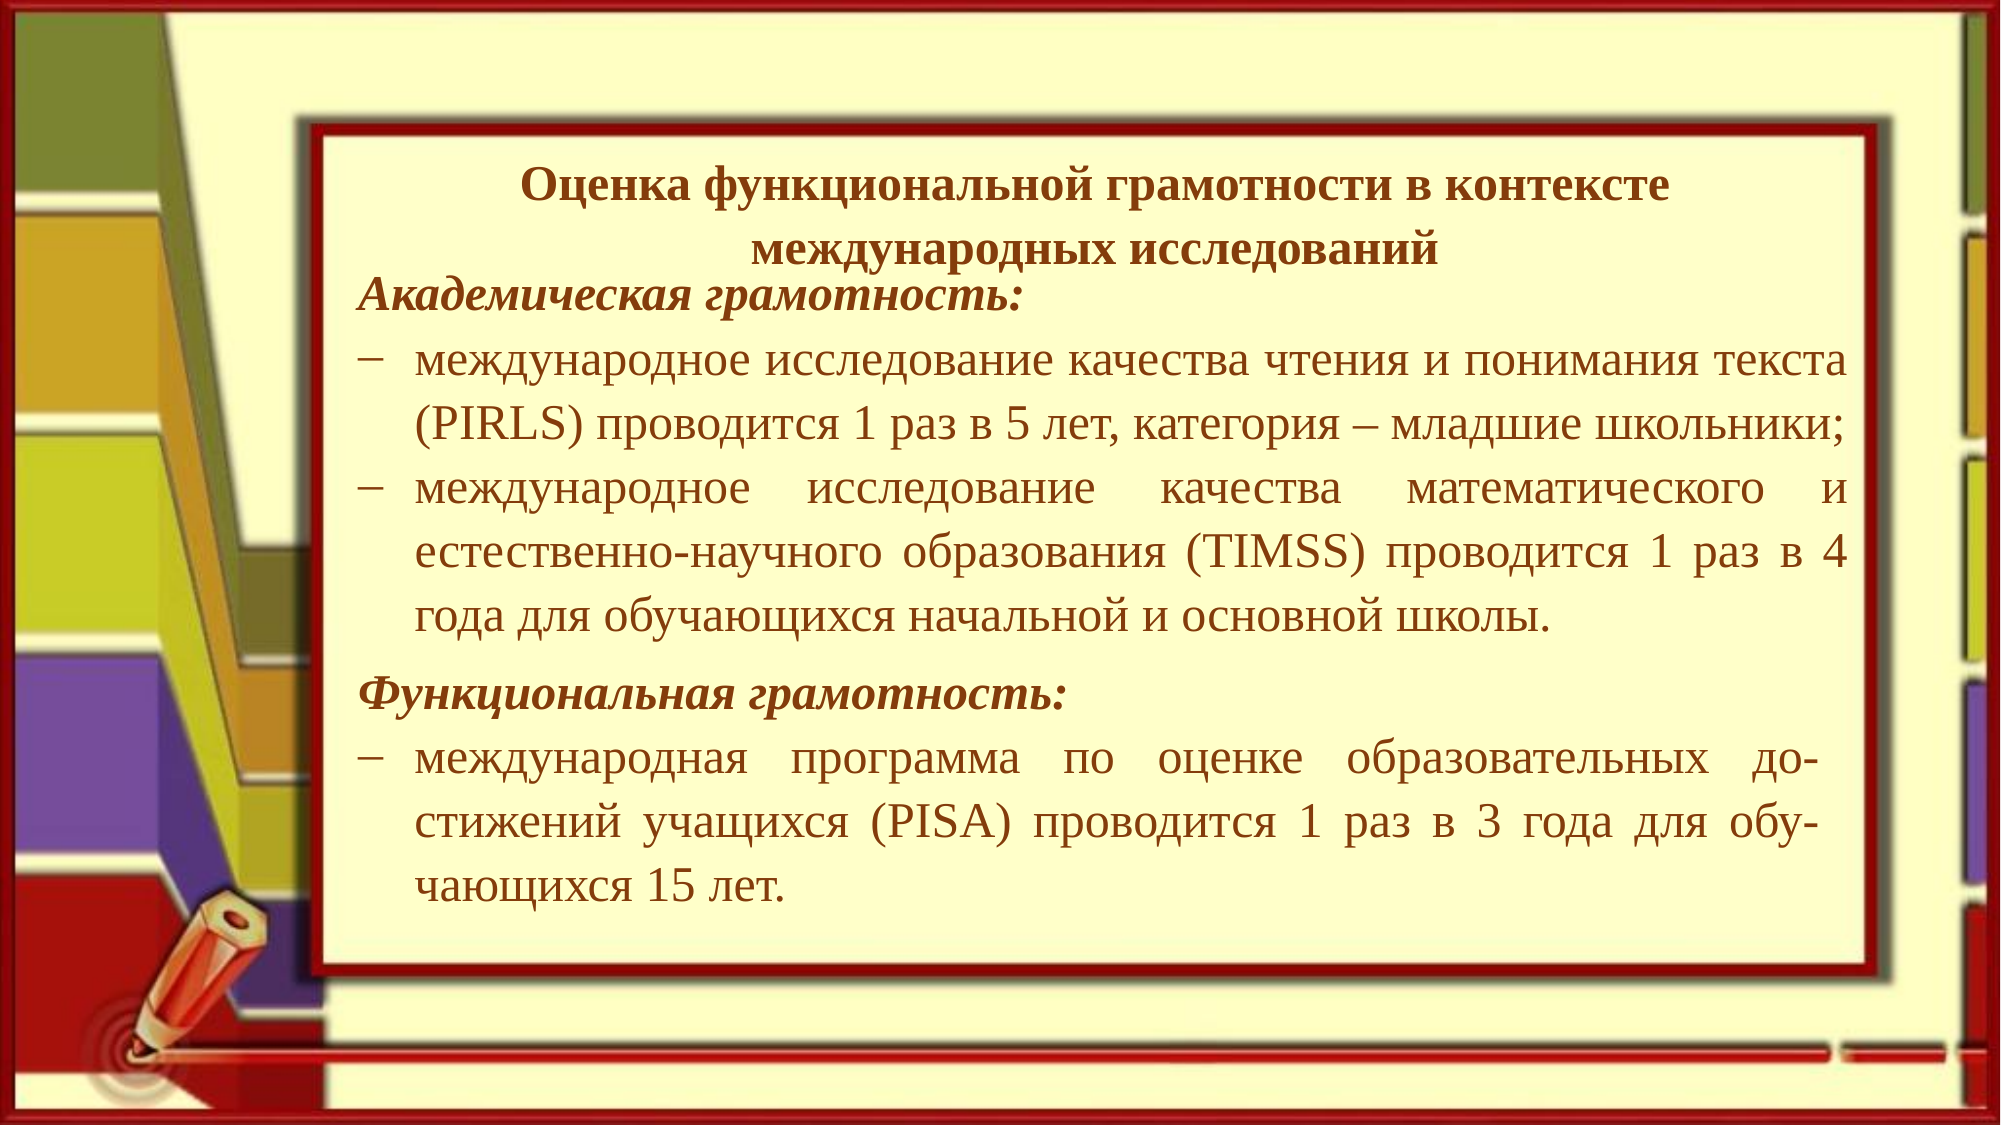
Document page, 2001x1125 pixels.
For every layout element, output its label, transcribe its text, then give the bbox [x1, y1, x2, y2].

text_box Оценка функциональной грамотности в контексте международных исследований [397, 139, 1833, 275]
picture [0, 0, 2001, 1125]
text_box Функциональная грамотность: международная программа по оценке образовательных до- стижений учащихся (PISA) проводится 1 раз в 3 года для обу- чающихся 15 лет. [343, 647, 1876, 920]
text_box Академическая грамотность: международное исследование качества чтения и понимания текста (PIRLS) проводится 1 раз в 5 лет, категория – младшие школьники; международное исследование качества математического и естественно-научного образования (TIMSS) проводится 1 раз в 4 года для обучающихся начальной и основной школы. [343, 275, 1905, 688]
